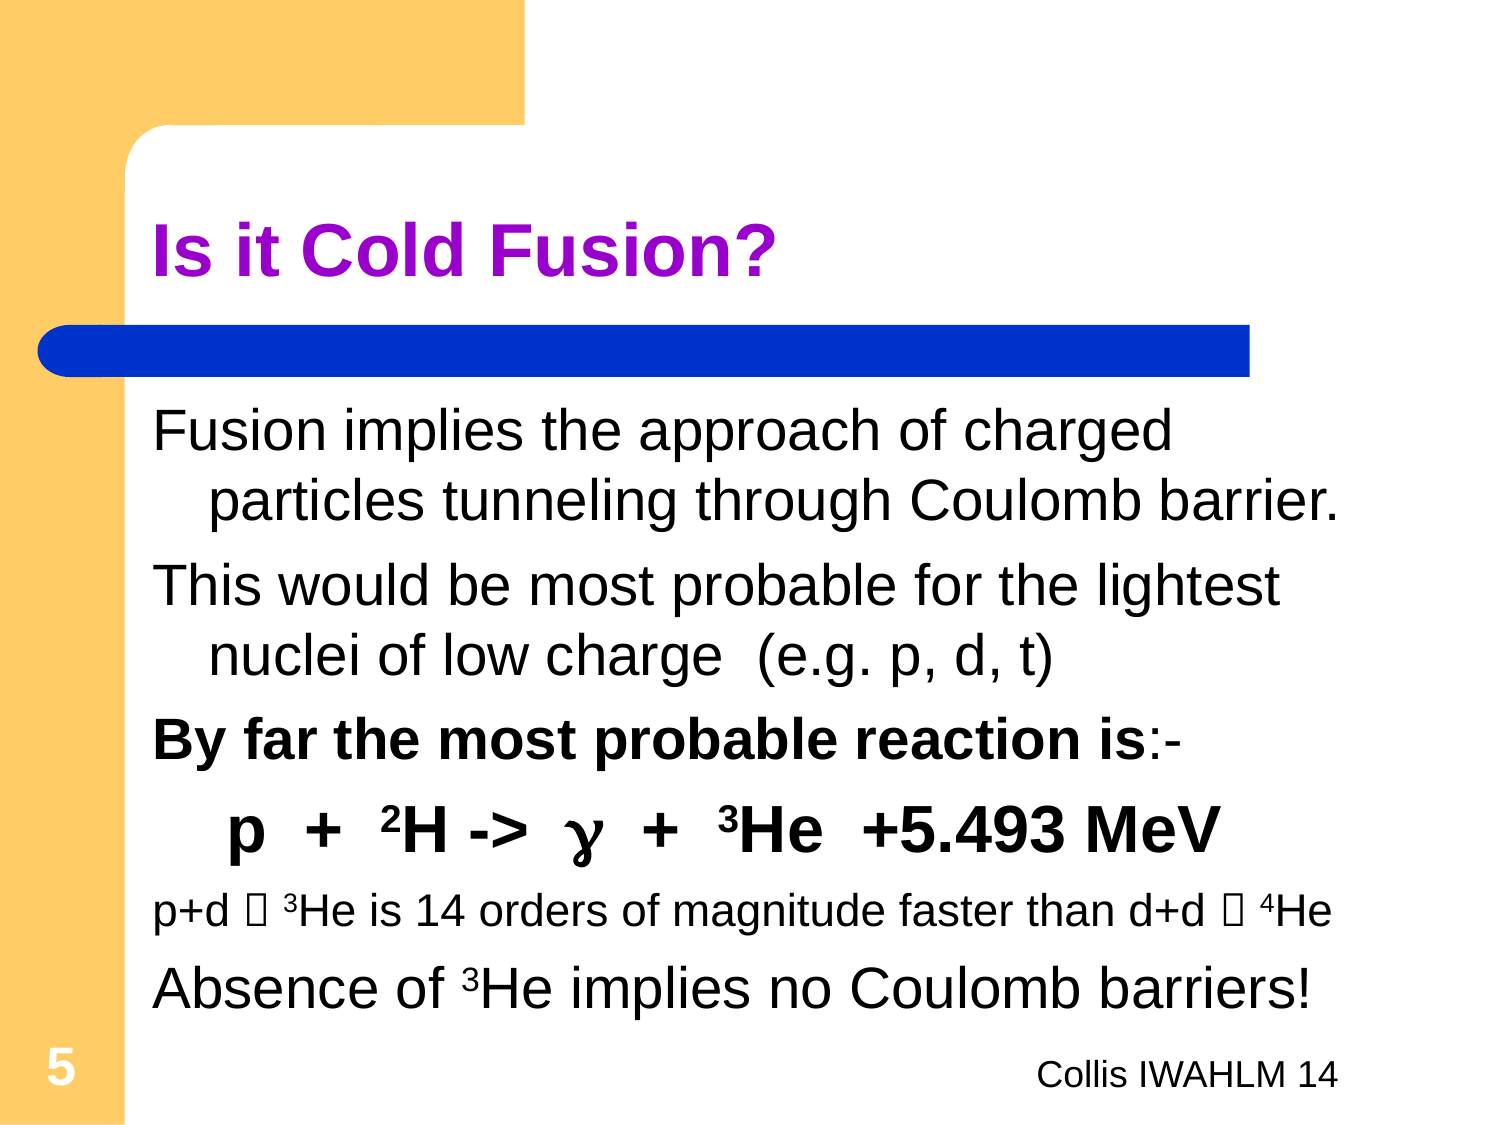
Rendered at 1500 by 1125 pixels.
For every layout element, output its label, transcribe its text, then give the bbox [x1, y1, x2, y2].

text_box Fusion implies the approach of charged particles tunneling through Coulomb barrier. This would be most probable for the lightest nuclei of low charge (e.g. p, d, t) By far the most probable reaction is:- p + 2H -> g + 3He +5.493 MeV p+d  3He is 14 orders of magnitude faster than d+d  4He Absence of 3He implies no Coulomb barriers! [137, 300, 1400, 1064]
text_box 5 [13, 1023, 111, 1105]
footer Collis IWAHLM 14 [949, 1024, 1426, 1103]
text_box Is it Cold Fusion? [136, 136, 1413, 301]
